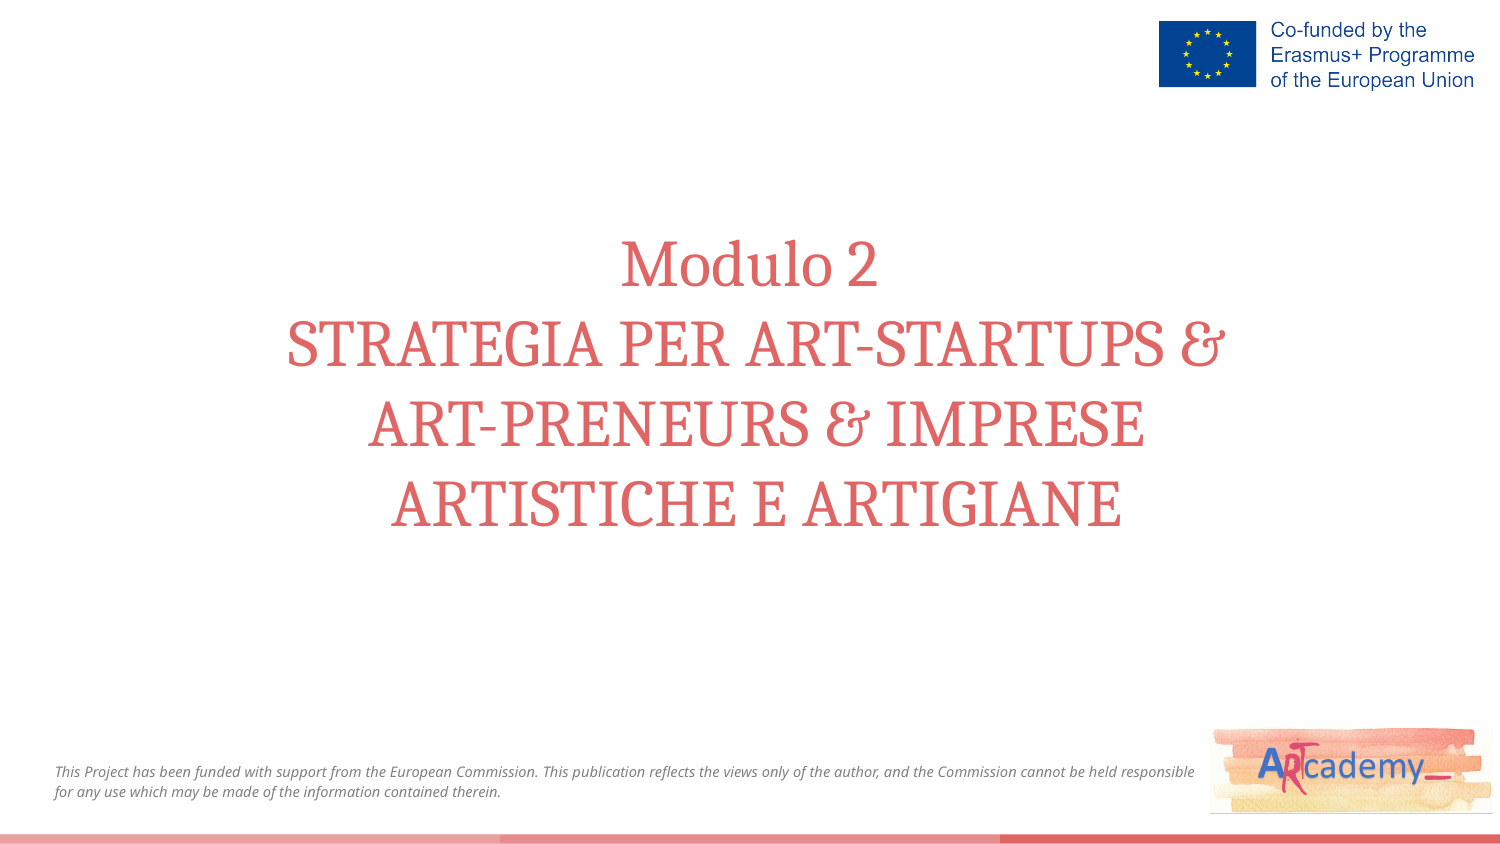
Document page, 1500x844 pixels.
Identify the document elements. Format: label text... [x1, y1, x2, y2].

picture [1210, 709, 1493, 844]
title Modulo 2 STRATEGIA PER ART-STARTUPS & ART-PRENEURS & IMPRESE ARTISTICHE E ARTIGIANE [246, 204, 1269, 561]
text_box This Project has been funded with support from the European Commission. This publication reflects the views only of the author, and the Commission cannot be held responsible for any use which may be made of the information contained therein. [39, 754, 1205, 799]
picture [1158, 21, 1474, 91]
